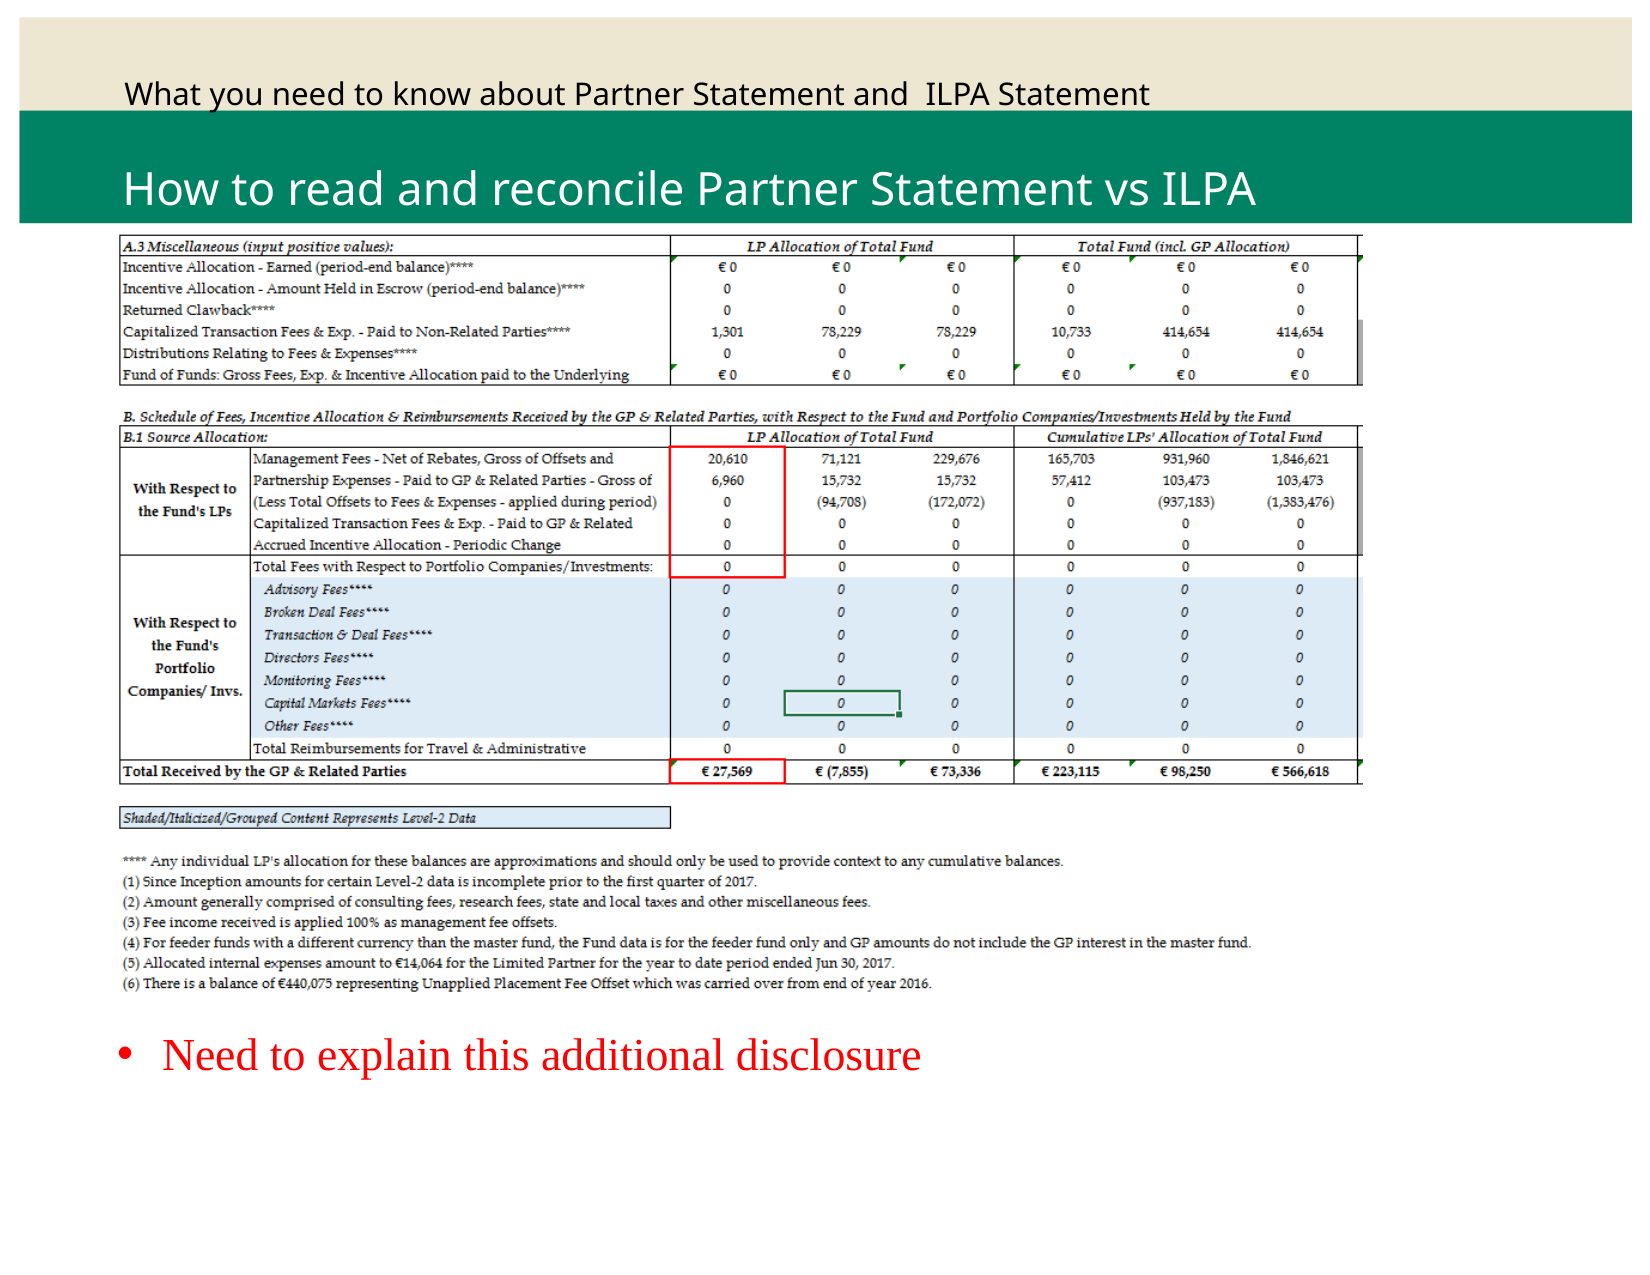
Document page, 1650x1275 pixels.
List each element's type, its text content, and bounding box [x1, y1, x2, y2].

title How to read and reconcile Partner Statement vs ILPA [105, 142, 1591, 231]
list Need to explain this additional disclosure [105, 1024, 1094, 1226]
picture [105, 230, 1363, 999]
